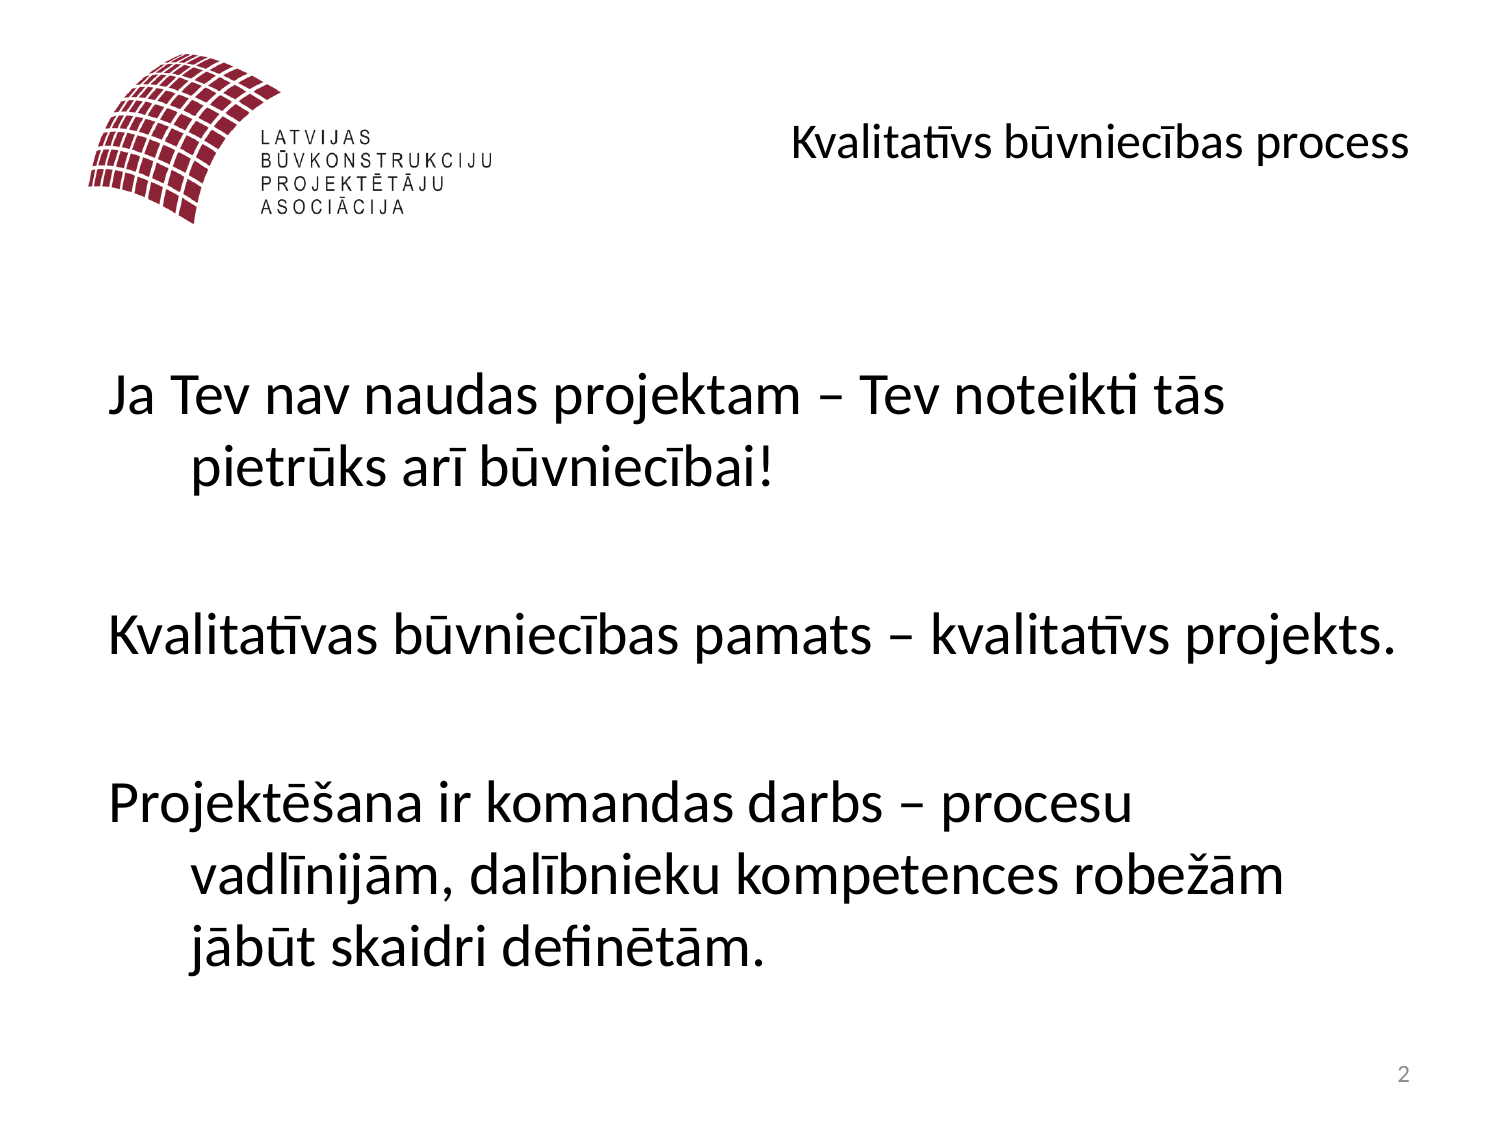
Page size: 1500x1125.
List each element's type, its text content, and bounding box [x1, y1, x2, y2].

slide_number 2 [1074, 1042, 1425, 1103]
list Ja Tev nav naudas projektam – Tev noteikti tās pietrūks arī būvniecībai! Kvalitatīvas būvniecības pamats – kvalitatīvs projekts. Projektēšana ir komandas darbs – procesu vadlīnijām, dalībnieku kompetences robežām jābūt skaidri definētām. [93, 262, 1425, 1005]
picture [88, 54, 491, 225]
title Kvalitatīvs būvniecības process [75, 45, 1425, 233]
